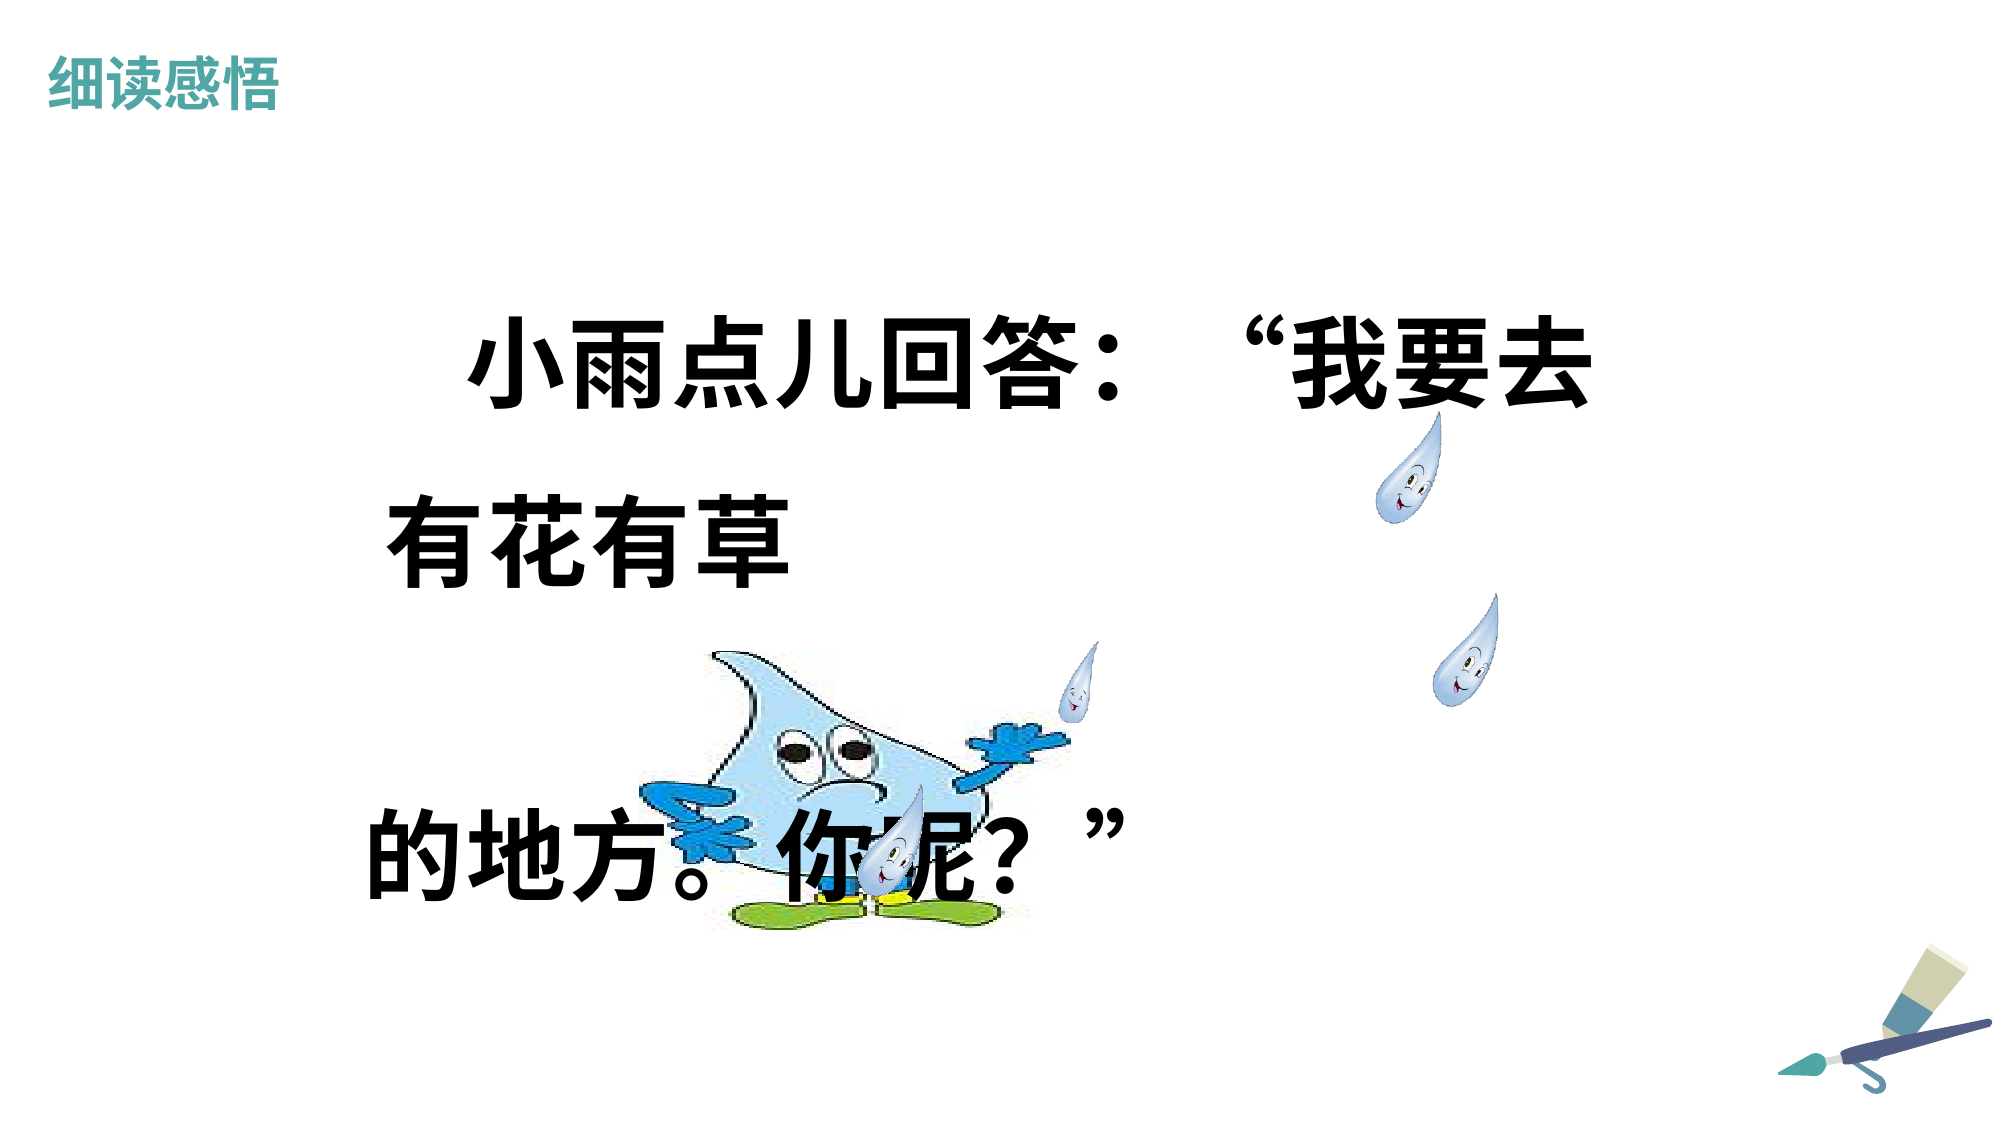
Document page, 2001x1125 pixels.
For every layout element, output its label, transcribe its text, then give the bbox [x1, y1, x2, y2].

text_box 细读感悟 [32, 39, 296, 125]
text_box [1811, 945, 1974, 1125]
picture [1390, 587, 1556, 711]
list 小雨点儿回答：“我要去有花有草 的地方。你呢？” [348, 232, 1699, 540]
picture [639, 636, 1134, 930]
picture [1333, 405, 1499, 528]
text_box [550, 290, 1721, 870]
